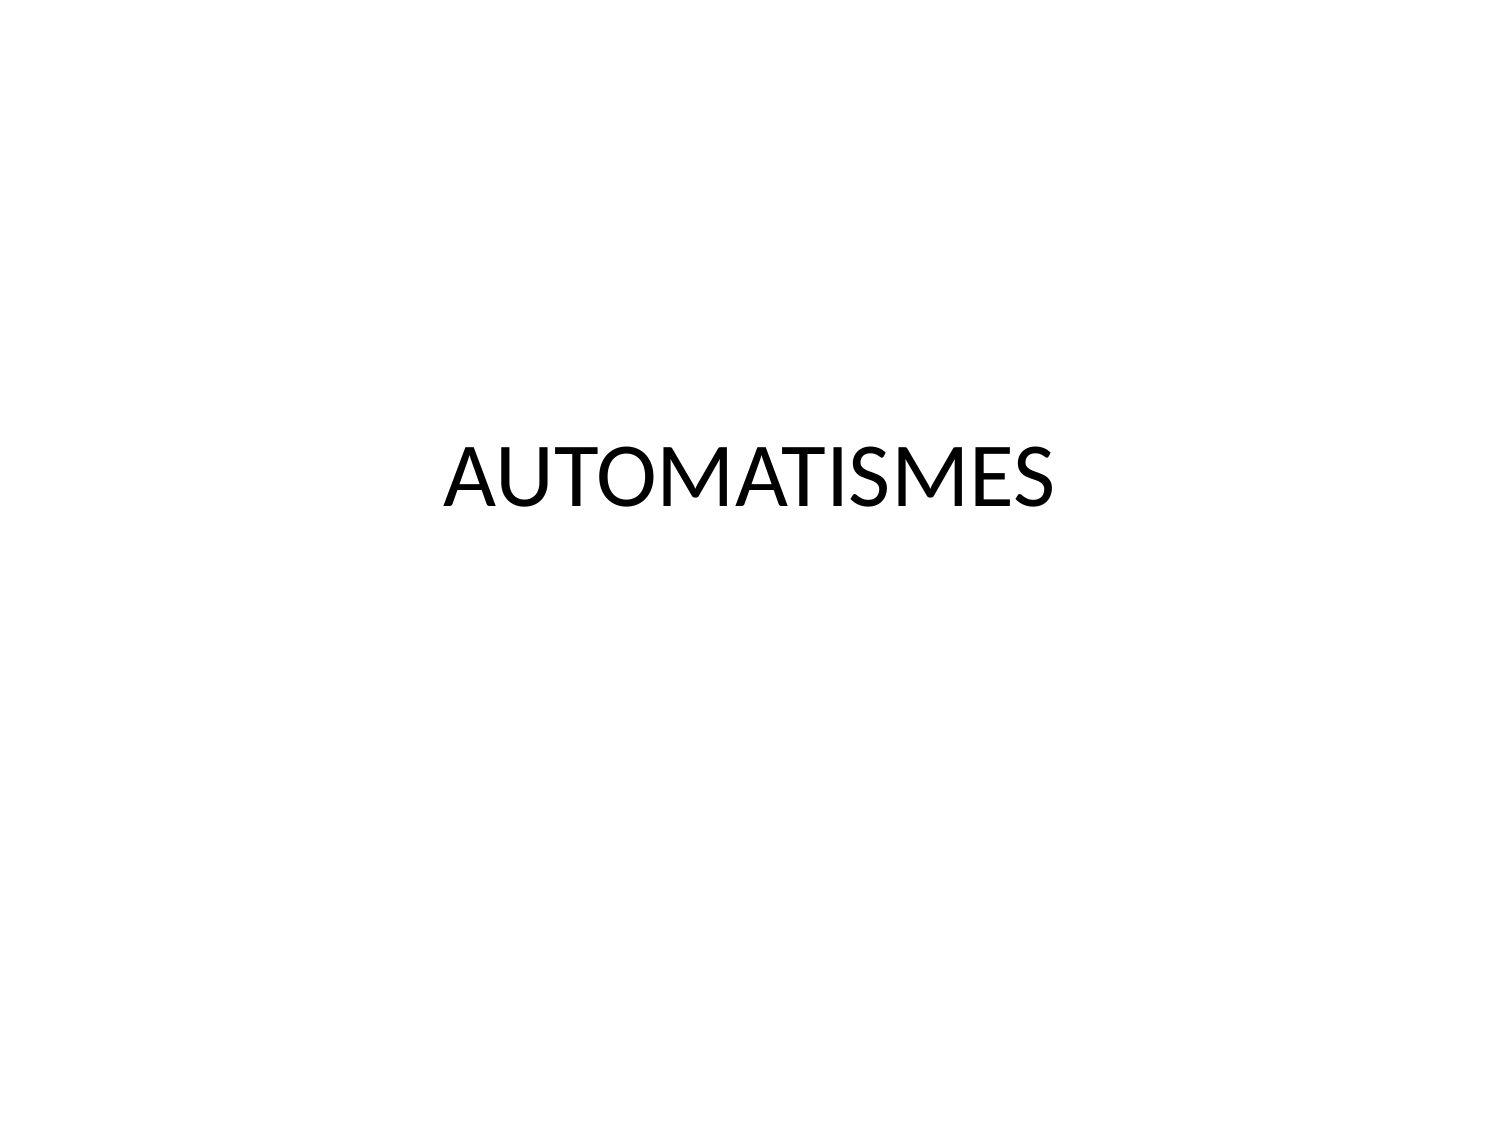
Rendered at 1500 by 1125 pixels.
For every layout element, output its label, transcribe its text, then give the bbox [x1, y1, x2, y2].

title AUTOMATISMES [112, 349, 1388, 591]
